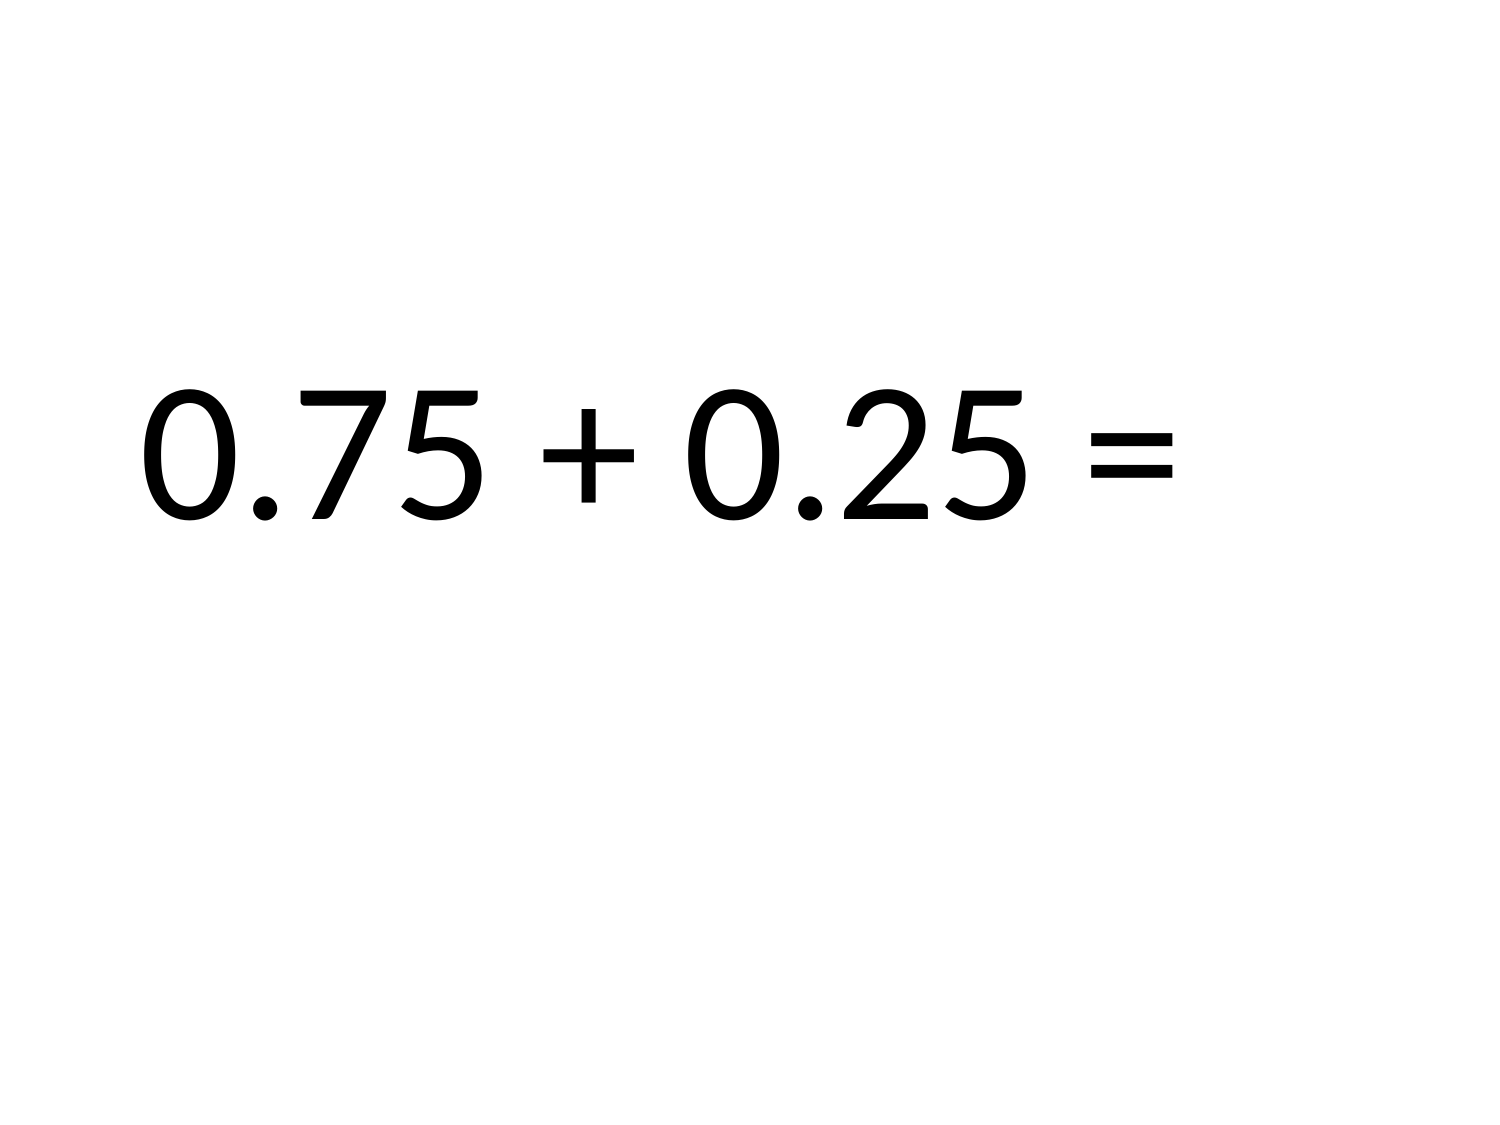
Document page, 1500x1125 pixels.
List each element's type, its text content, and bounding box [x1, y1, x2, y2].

text_box 0.75 + 0.25 = [125, 312, 1225, 568]
